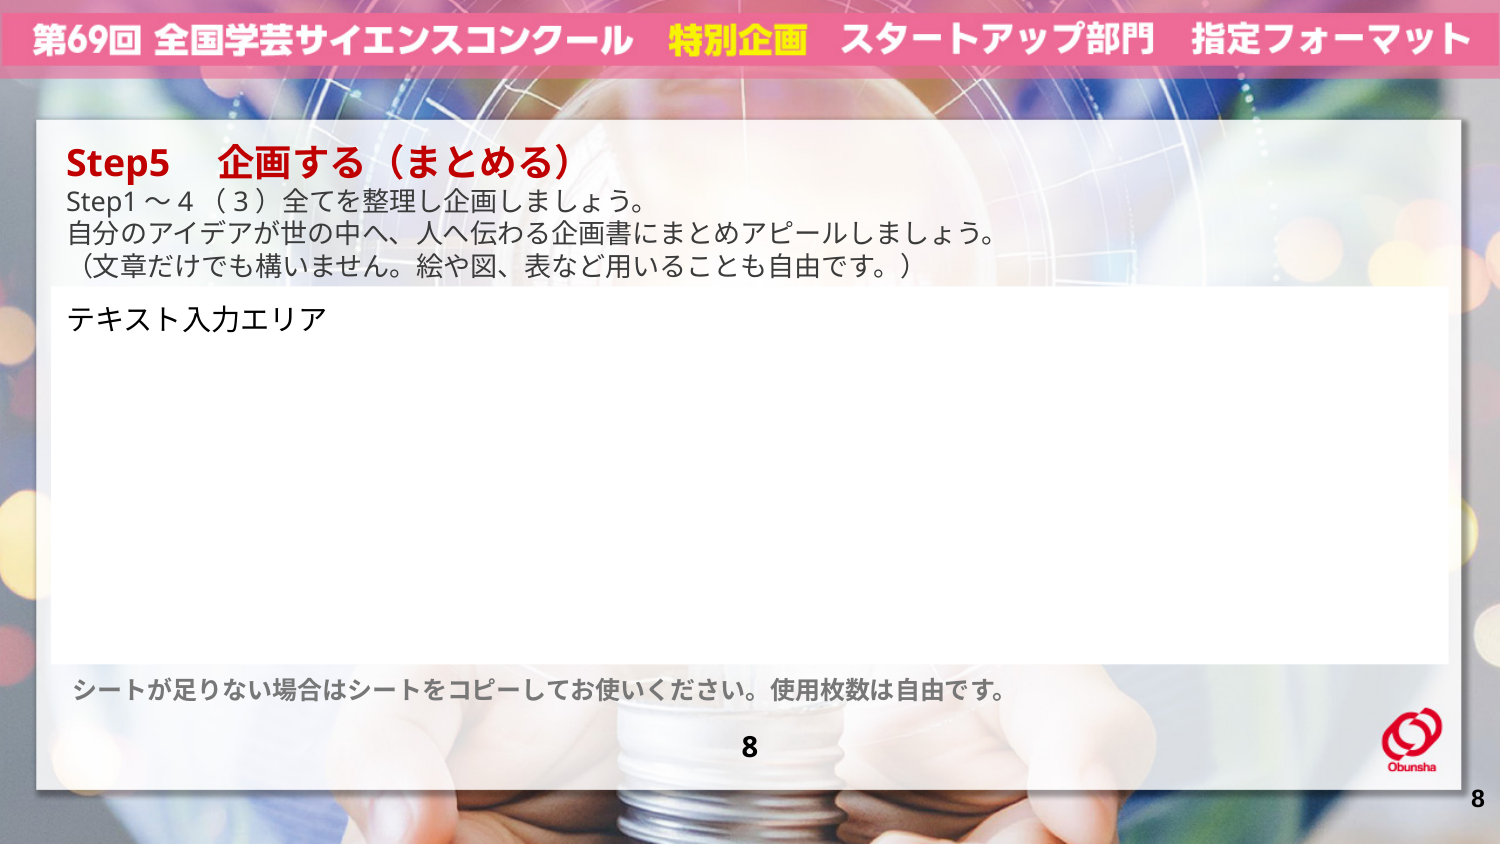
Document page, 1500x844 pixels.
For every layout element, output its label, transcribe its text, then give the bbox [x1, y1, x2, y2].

slide_number 8 [1409, 764, 1500, 830]
picture [0, 0, 1500, 844]
text_box Step5 企画する（まとめる） Step1～4（3）全てを整理し企画しましょう。 自分のアイデアが世の中へ、人へ伝わる企画書にまとめアピールしましょう。 （文章だけでも構いません。絵や図、表など用いることも自由です。） [51, 124, 1437, 287]
text_box シートが足りない場合はシートをコピーしてお使いください。使用枚数は自由です。 [57, 659, 1158, 697]
text_box テキスト入力エリア [51, 286, 1449, 665]
